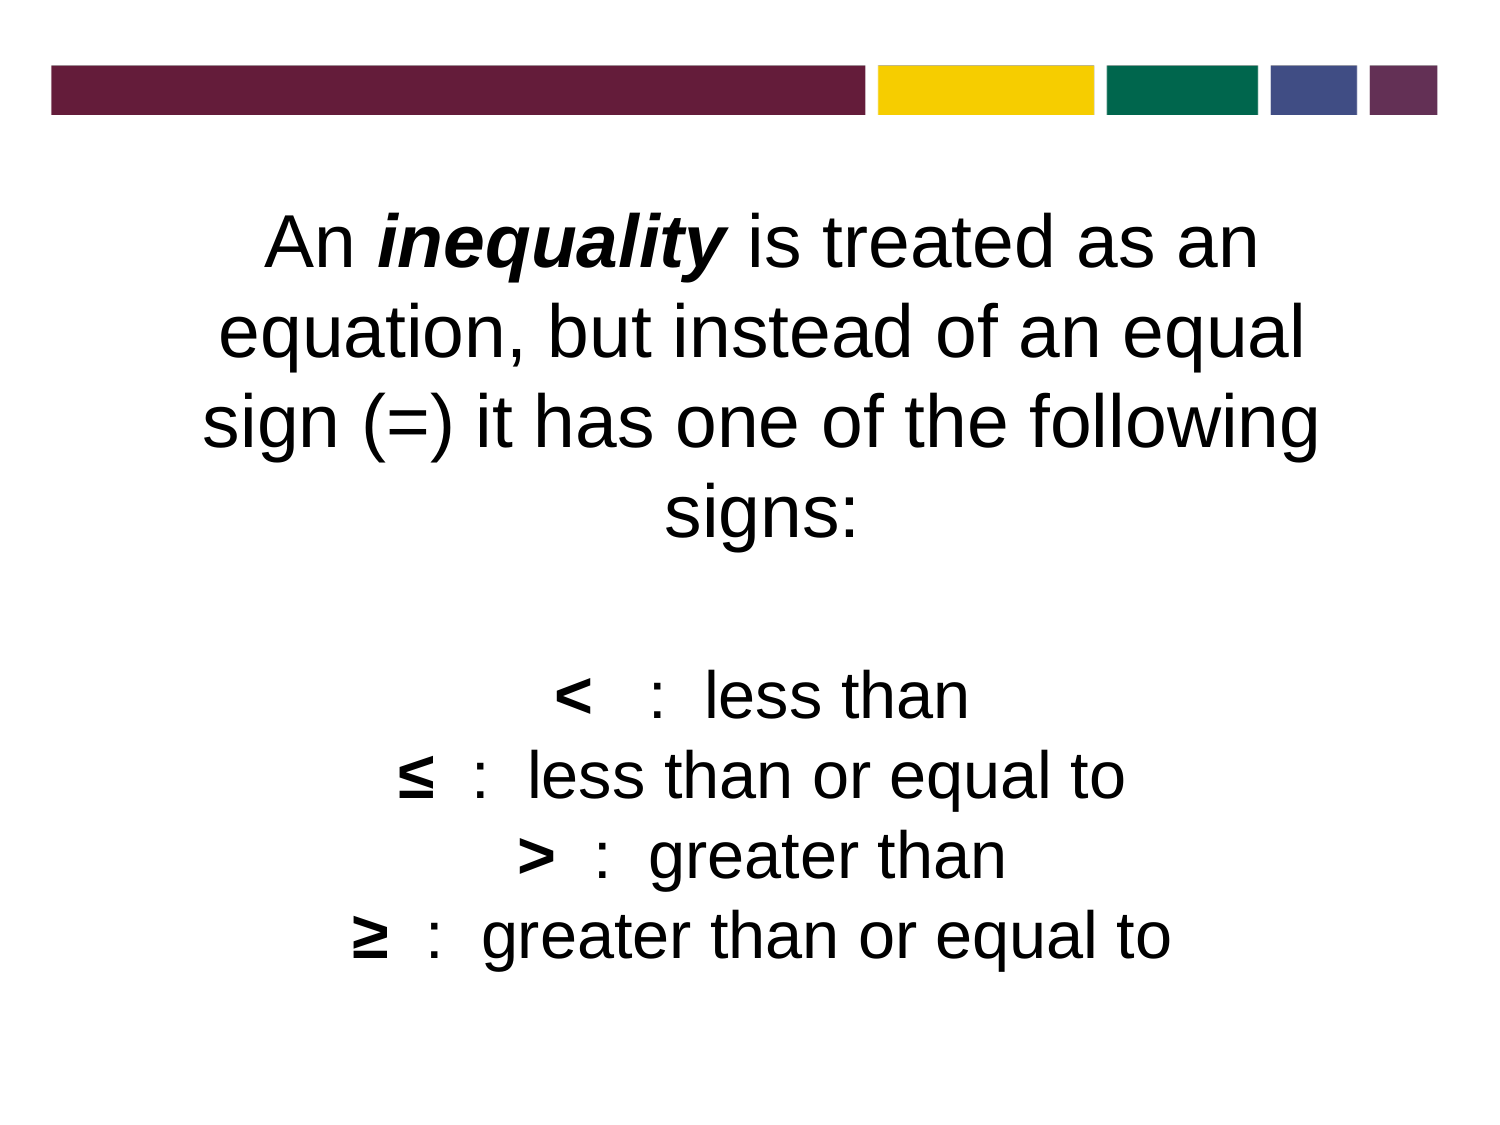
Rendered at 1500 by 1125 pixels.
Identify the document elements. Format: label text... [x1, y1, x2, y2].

picture [37, 49, 1438, 116]
text_box An inequality is treated as an equation, but instead of an equal sign (=) it has one of the following signs: < : less than ≤ : less than or equal to > : greater than ≥ : greater than or equal to [136, 185, 1389, 980]
